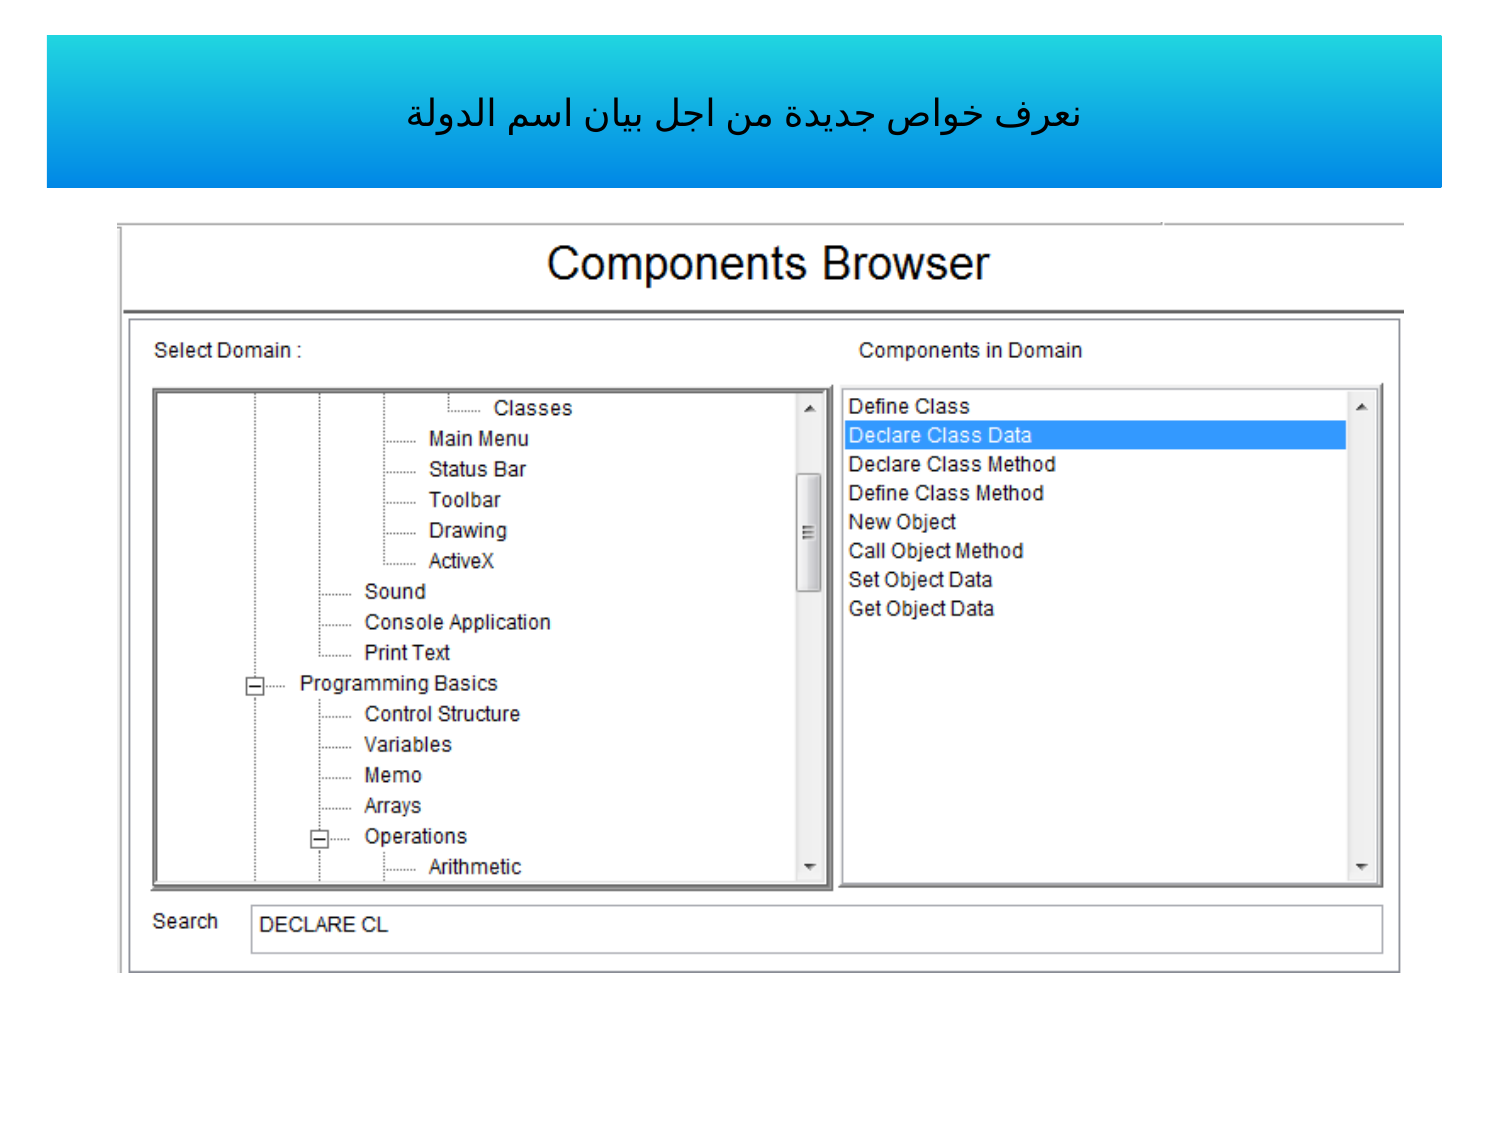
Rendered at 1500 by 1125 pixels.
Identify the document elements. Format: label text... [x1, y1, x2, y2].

picture [116, 222, 1404, 973]
title نعرف خواص جديدة من اجل بيان اسم الدولة [46, 35, 1442, 188]
